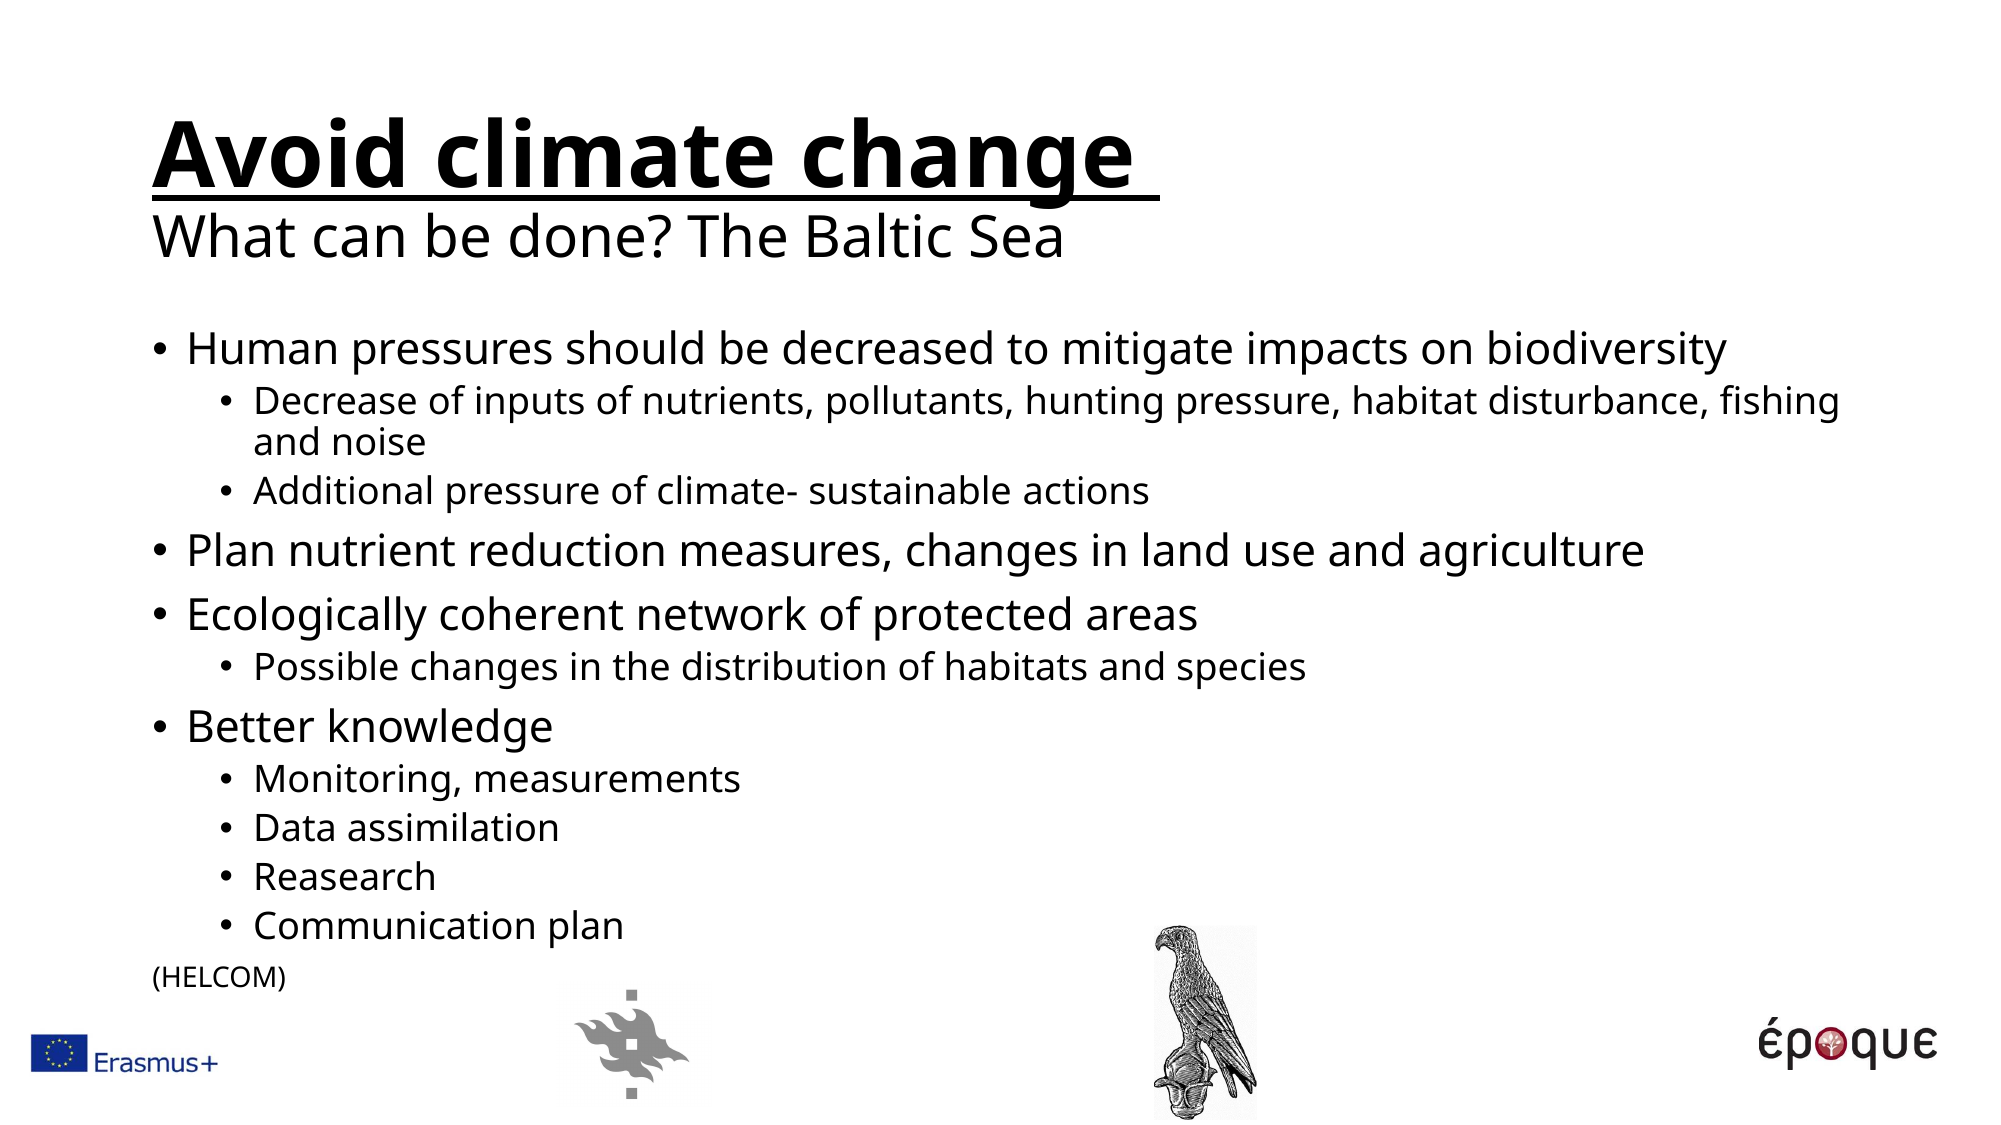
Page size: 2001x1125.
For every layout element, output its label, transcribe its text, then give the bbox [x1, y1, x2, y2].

title Avoid climate change What can be done? The Baltic Sea [137, 59, 1863, 319]
list Human pressures should be decreased to mitigate impacts on biodiversity Decrease of inputs of nutrients, pollutants, hunting pressure, habitat disturbance, fishing and noise Additional pressure of climate- sustainable actions Plan nutrient reduction measures, changes in land use and agriculture Ecologically coherent network of protected areas Possible changes in the distribution of habitats and species Better knowledge Monitoring, measurements Data assimilation Reasearch Communication plan (HELCOM) [137, 319, 1863, 1014]
picture [1759, 1017, 1937, 1070]
picture [556, 981, 712, 1107]
picture [29, 1023, 219, 1083]
picture [1154, 925, 1258, 1120]
